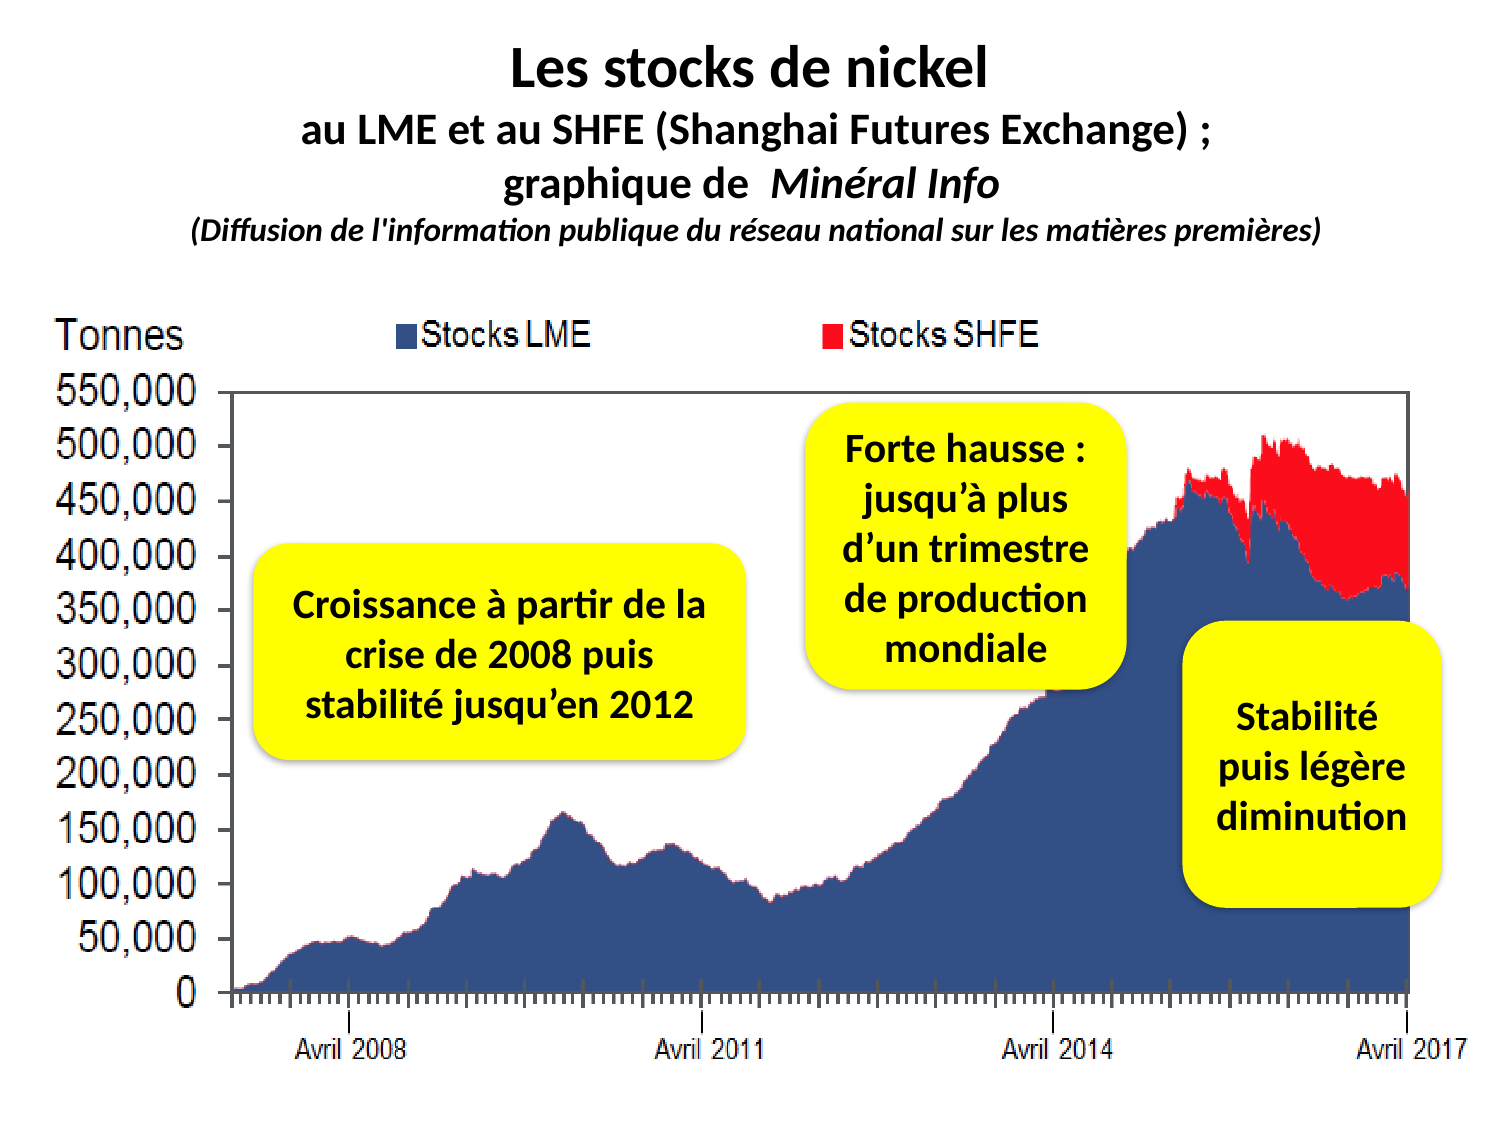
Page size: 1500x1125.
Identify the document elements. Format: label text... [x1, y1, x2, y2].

picture [32, 284, 1500, 1122]
title Les stocks de nickel au LME et au SHFE (Shanghai Futures Exchange) ; graphique de Minéral Info (Diffusion de l'information publique du réseau national sur les matières premières) [49, 19, 1465, 257]
